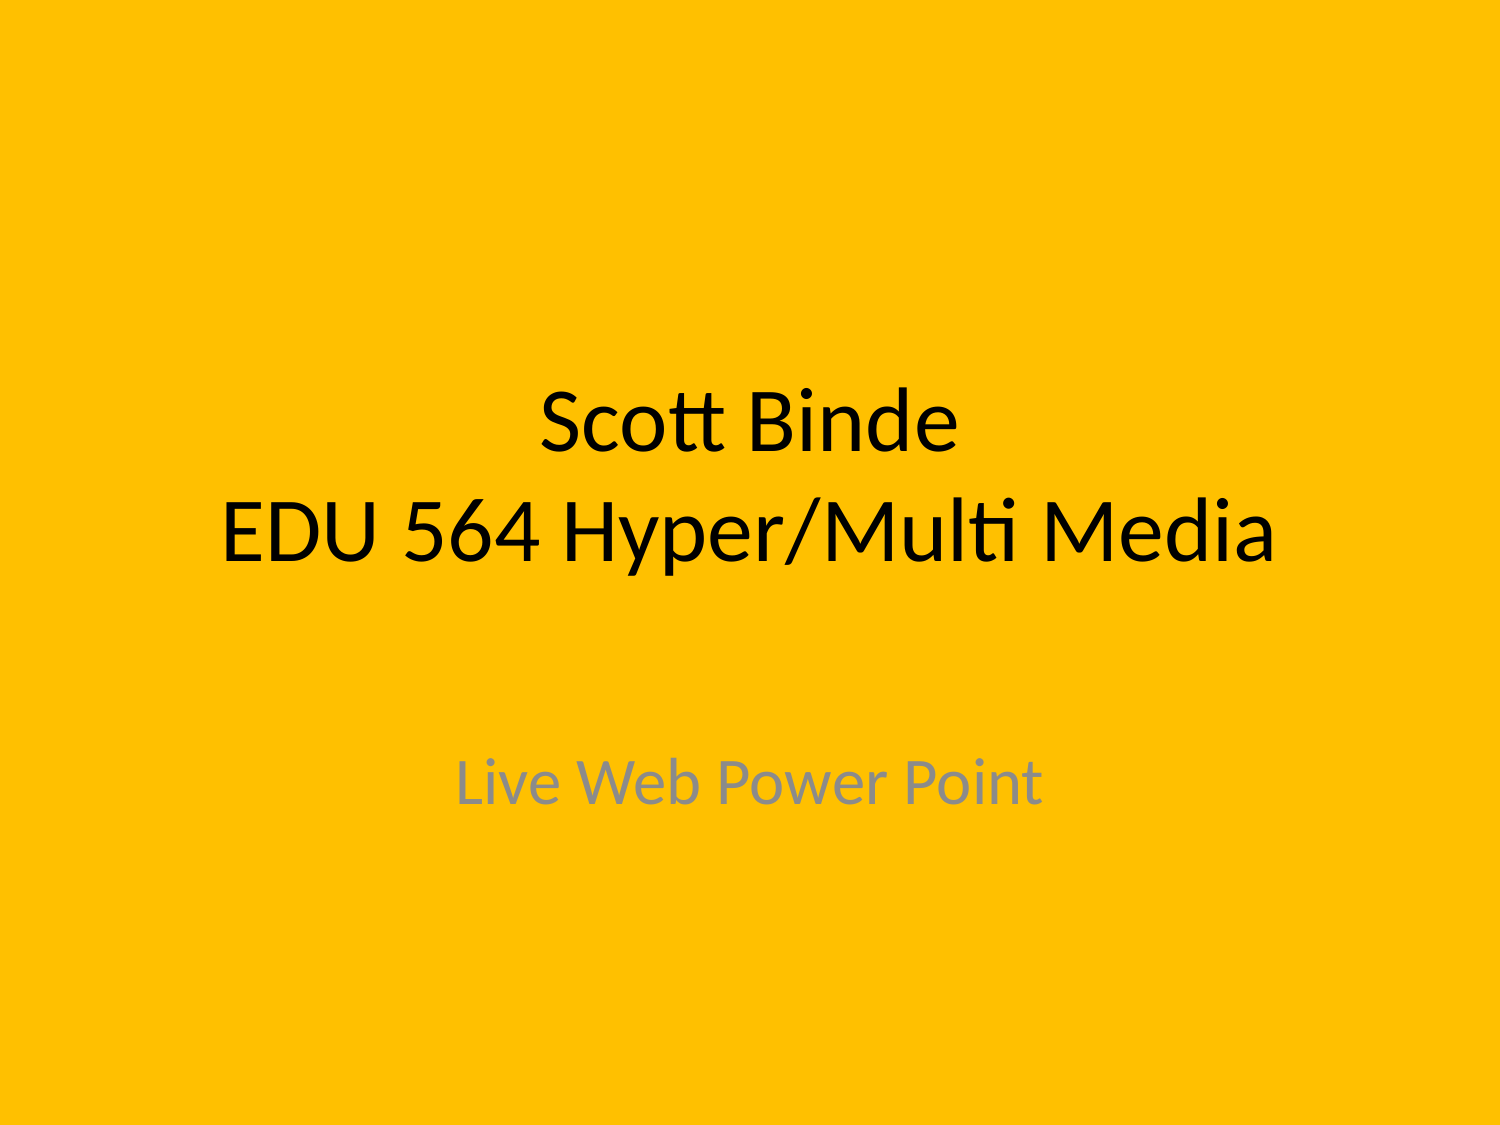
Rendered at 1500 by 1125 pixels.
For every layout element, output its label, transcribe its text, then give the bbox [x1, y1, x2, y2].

title Scott Binde EDU 564 Hyper/Multi Media [112, 349, 1388, 591]
subtitle Live Web Power Point [225, 637, 1275, 925]
